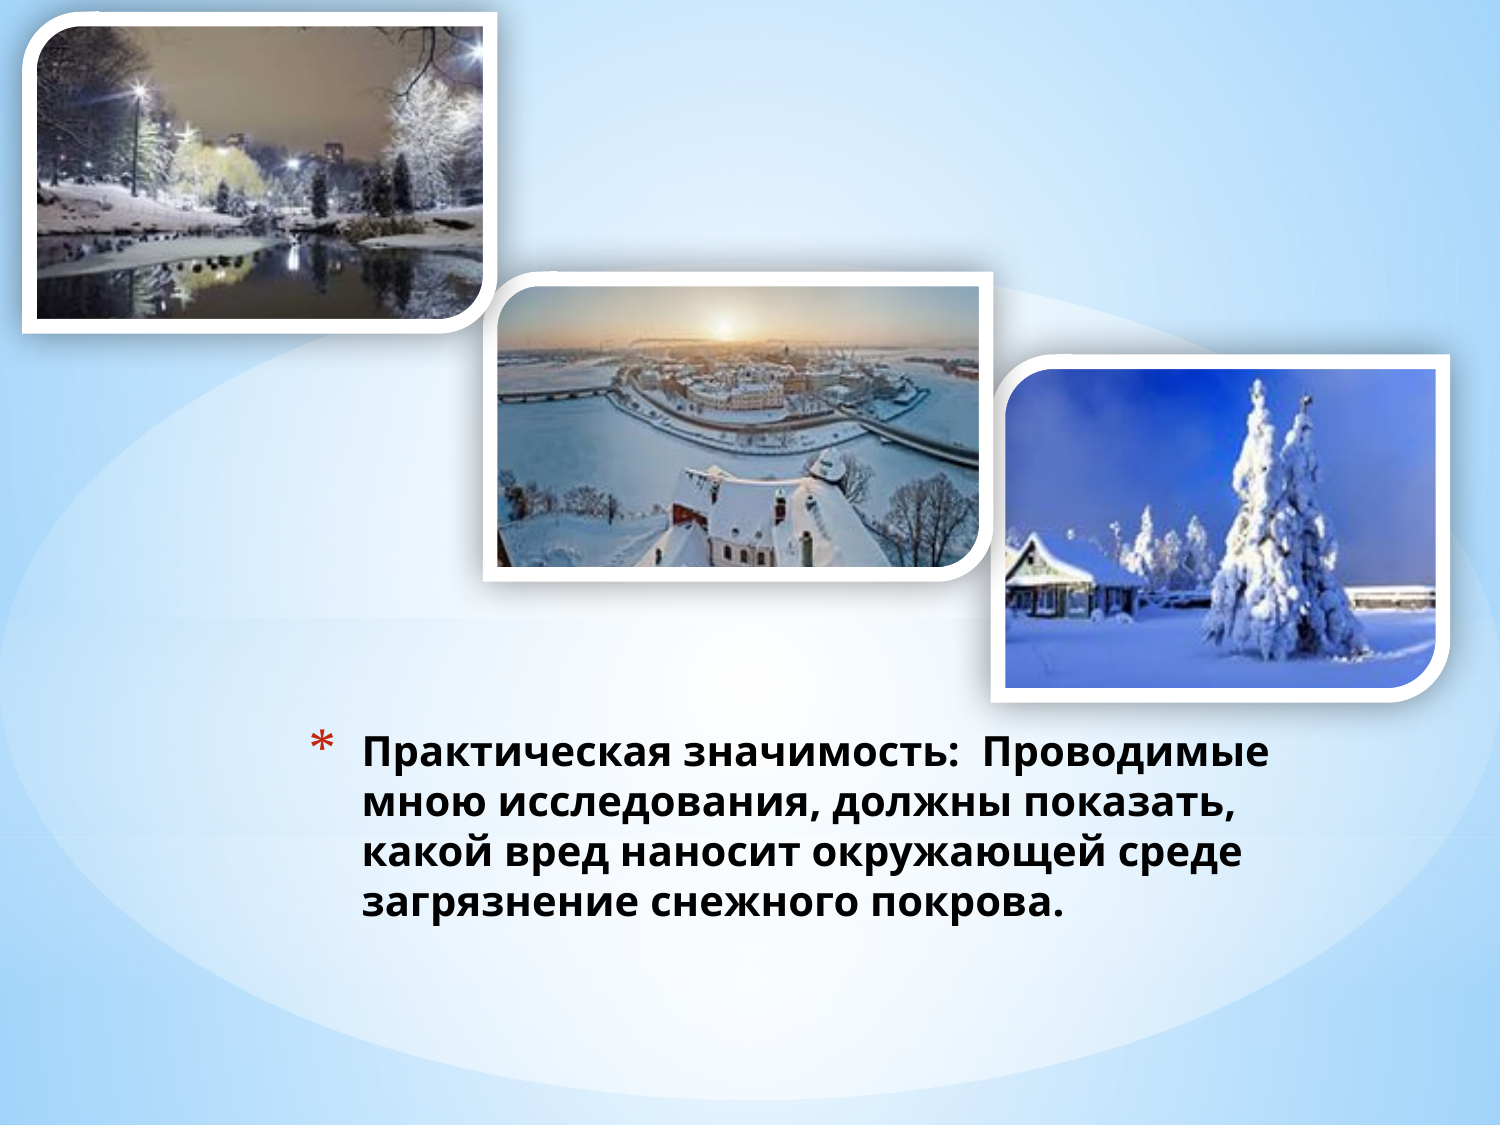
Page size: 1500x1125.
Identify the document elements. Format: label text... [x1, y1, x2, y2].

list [29, 18, 491, 327]
picture [997, 361, 1444, 696]
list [489, 278, 987, 575]
title Практическая значимость: Проводимые мною исследования, должны показать, какой вред наносит окружающей среде загрязнение снежного покрова. [294, 717, 1363, 905]
